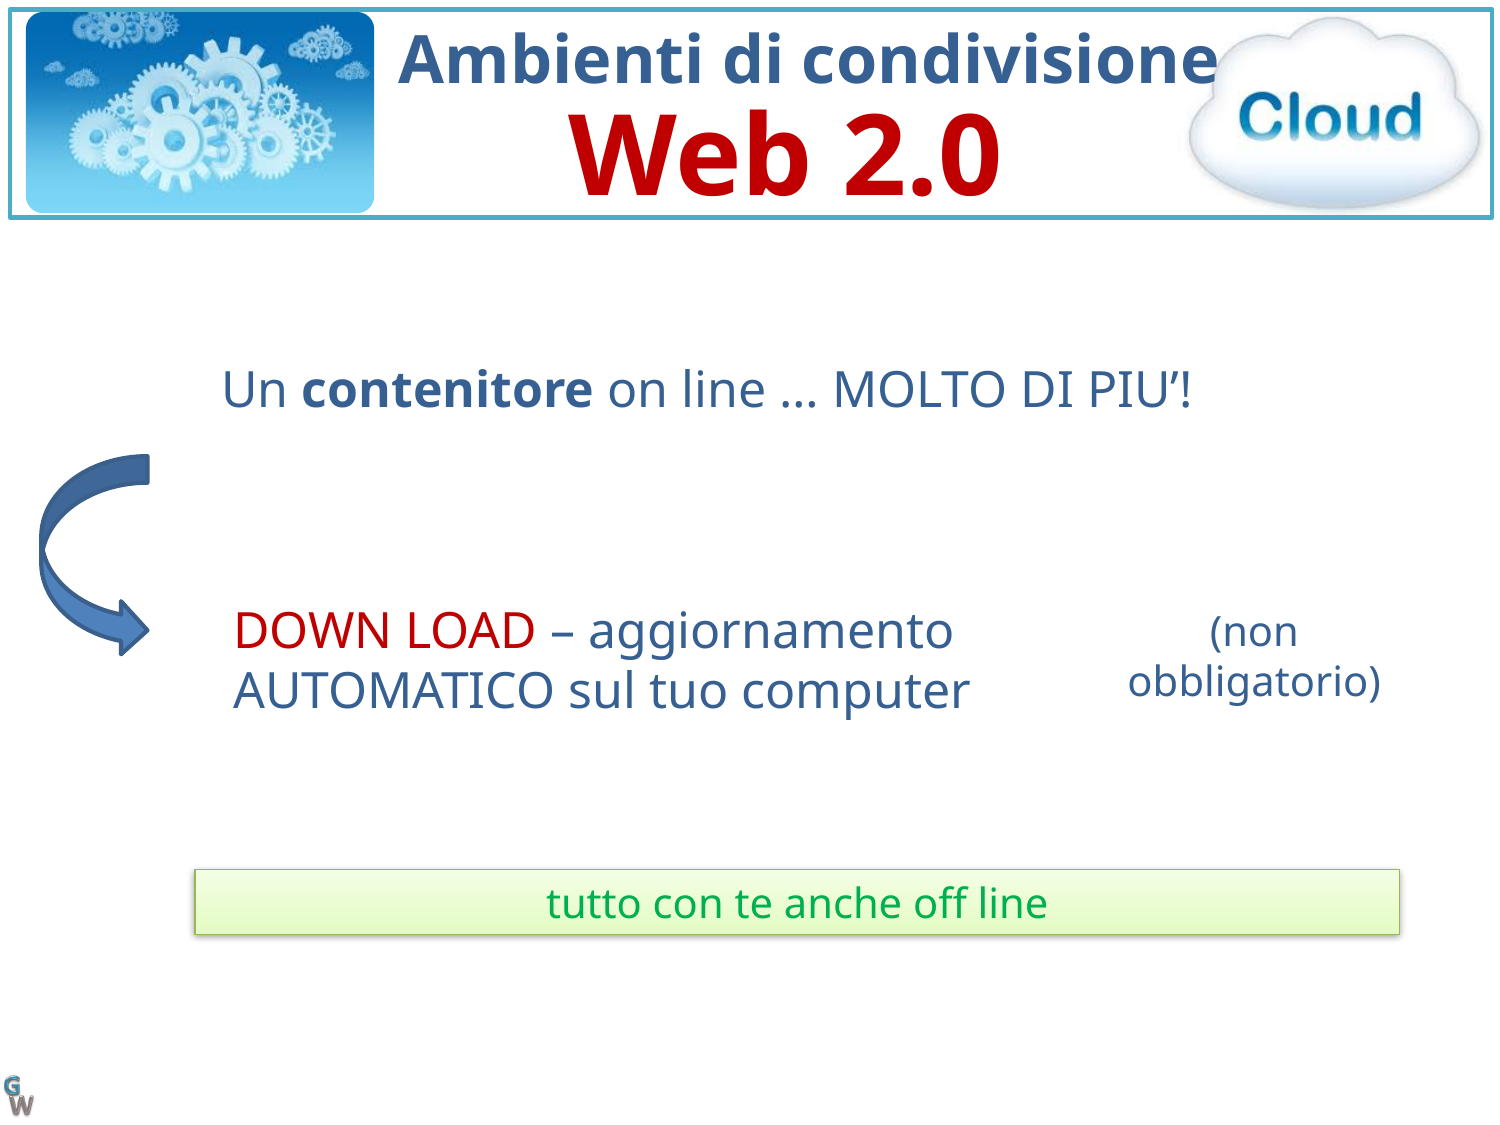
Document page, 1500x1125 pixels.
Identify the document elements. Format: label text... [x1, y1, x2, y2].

text_box tutto con te anche off line [194, 869, 1400, 935]
text_box Web 2.0 [553, 220, 1019, 226]
text_box DOWN LOAD – aggiornamento AUTOMATICO sul tuo computer [218, 591, 1117, 727]
text_box Un contenitore on line … MOLTO DI PIU’! [206, 349, 1412, 425]
picture [1177, 9, 1489, 218]
text_box [1486, 7, 1494, 220]
text_box (non obbligatorio) [1092, 597, 1417, 713]
picture [25, 11, 375, 214]
picture [0, 1058, 55, 1125]
text_box [39, 454, 150, 657]
text_box [8, 7, 1179, 220]
